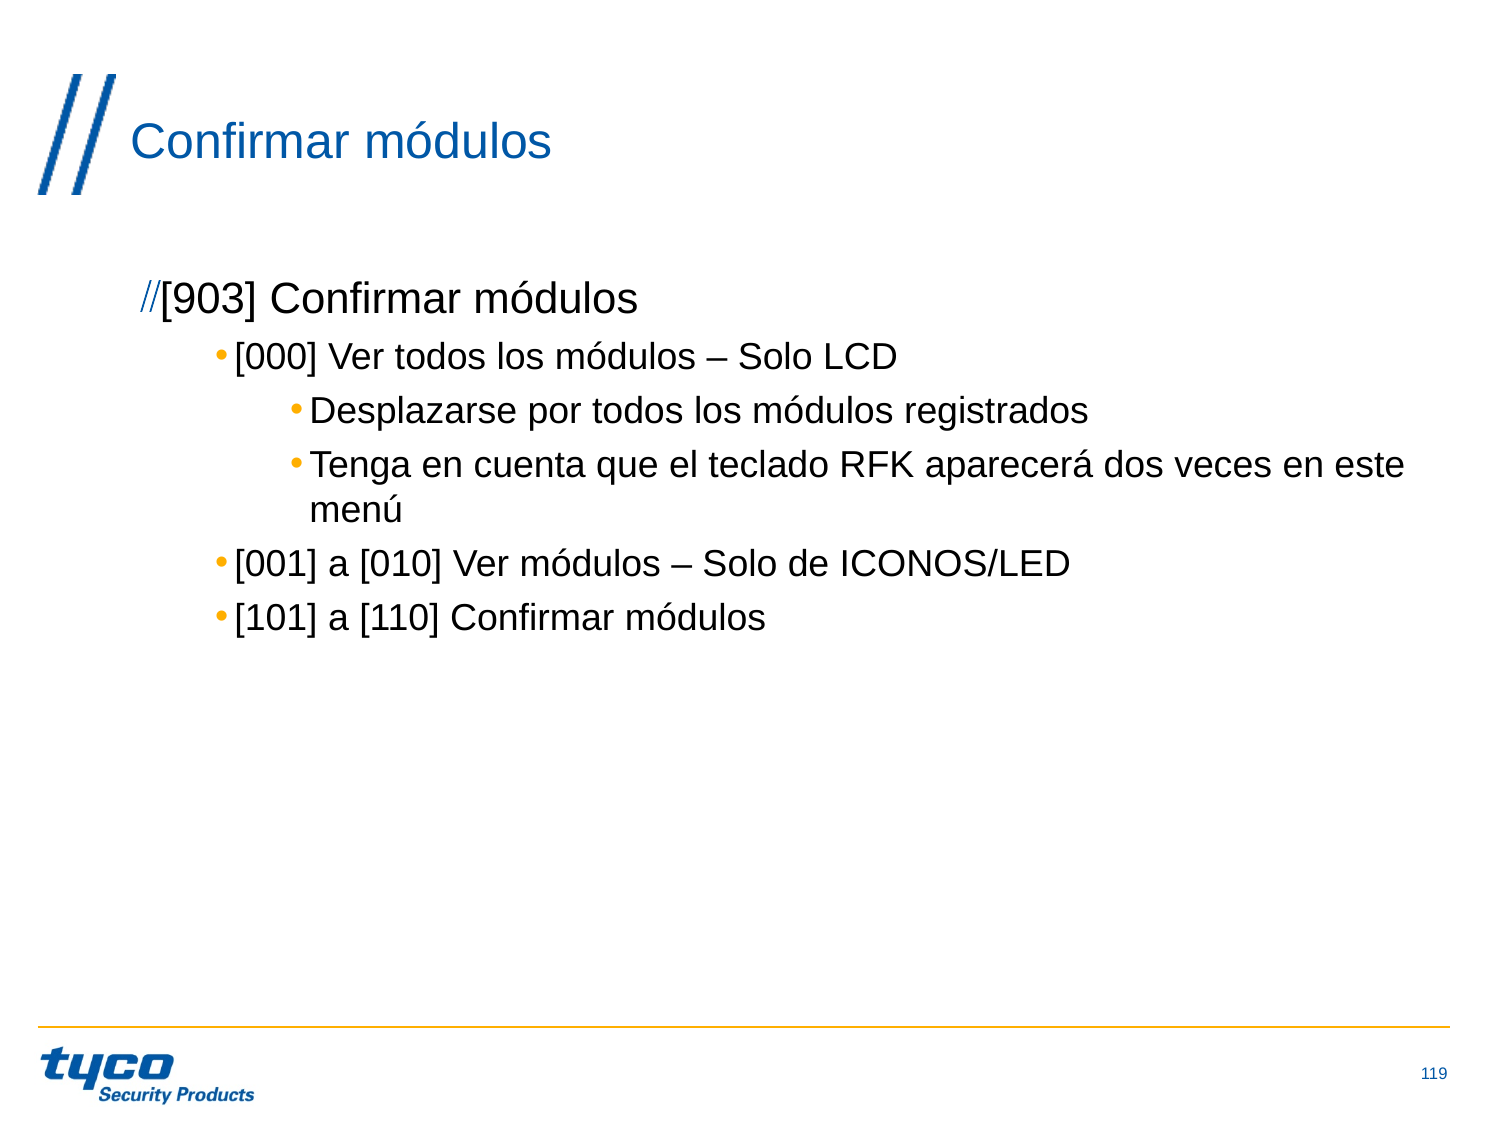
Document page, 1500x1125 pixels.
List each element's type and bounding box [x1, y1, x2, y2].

text_box [97, 1061, 228, 1091]
slide_number [1387, 1042, 1463, 1103]
title [115, 44, 1426, 233]
list [124, 262, 1426, 976]
picture [34, 1040, 260, 1107]
picture [140, 280, 171, 312]
picture [37, 74, 115, 195]
